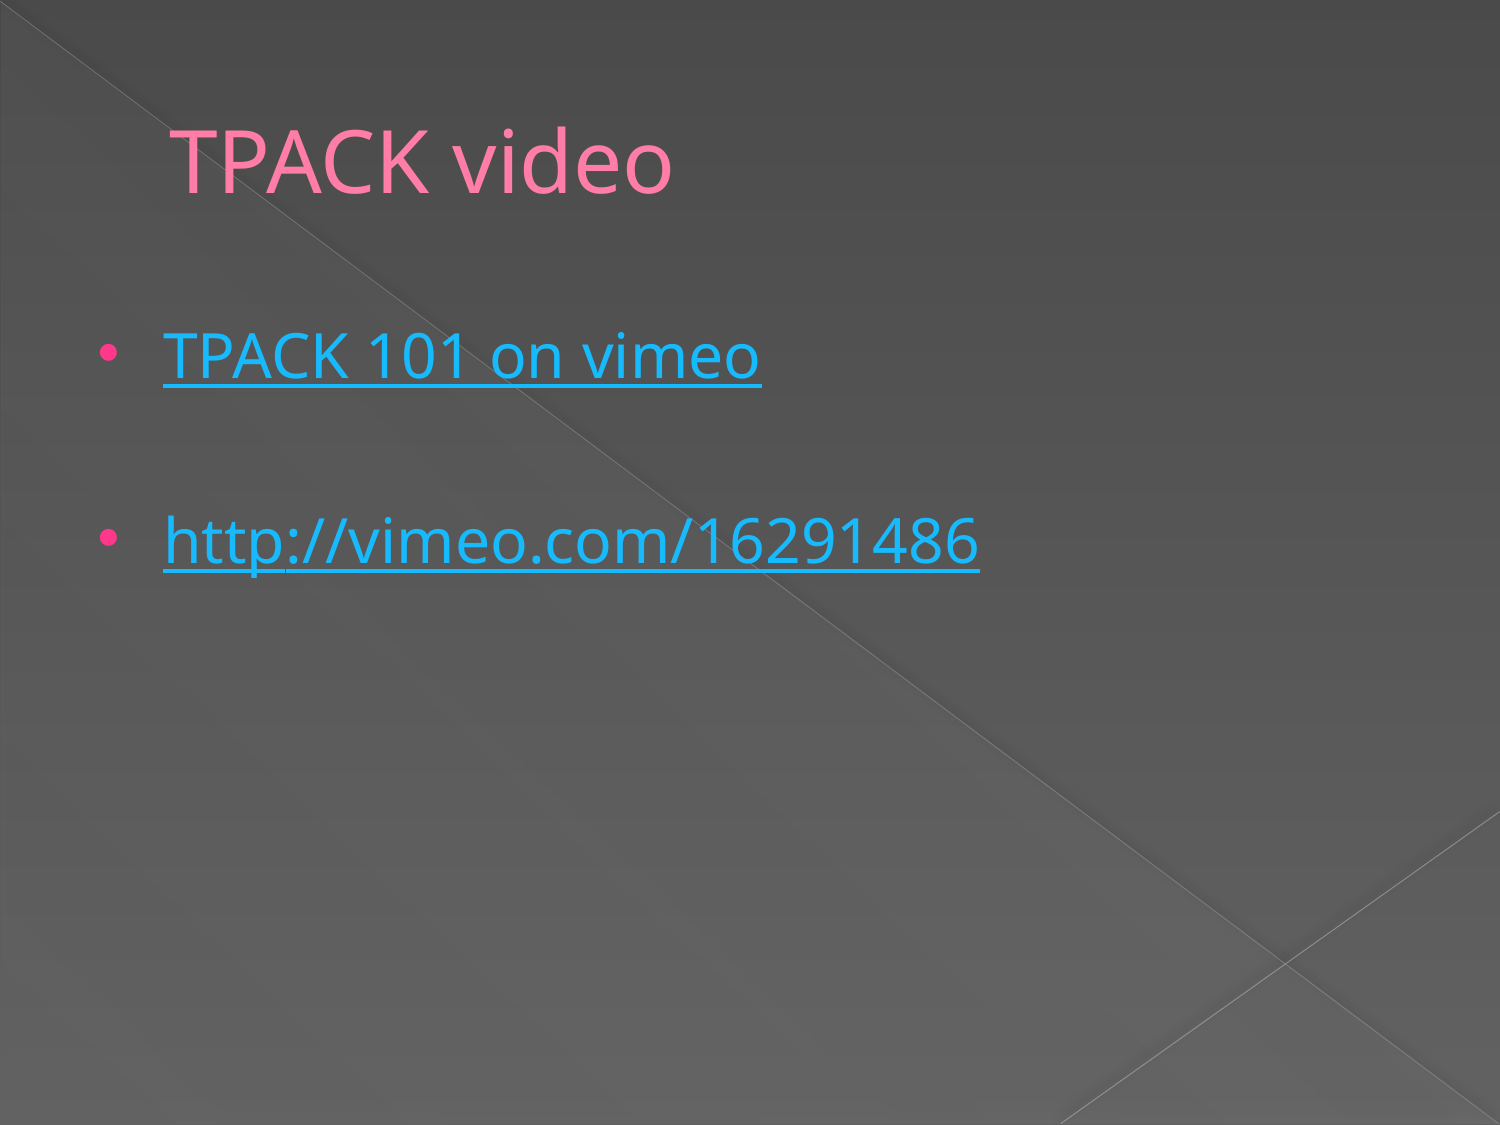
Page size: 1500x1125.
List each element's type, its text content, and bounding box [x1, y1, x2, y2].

list TPACK 101 on vimeo http://vimeo.com/16291486 [75, 308, 1425, 1059]
title TPACK video [75, 43, 1425, 274]
